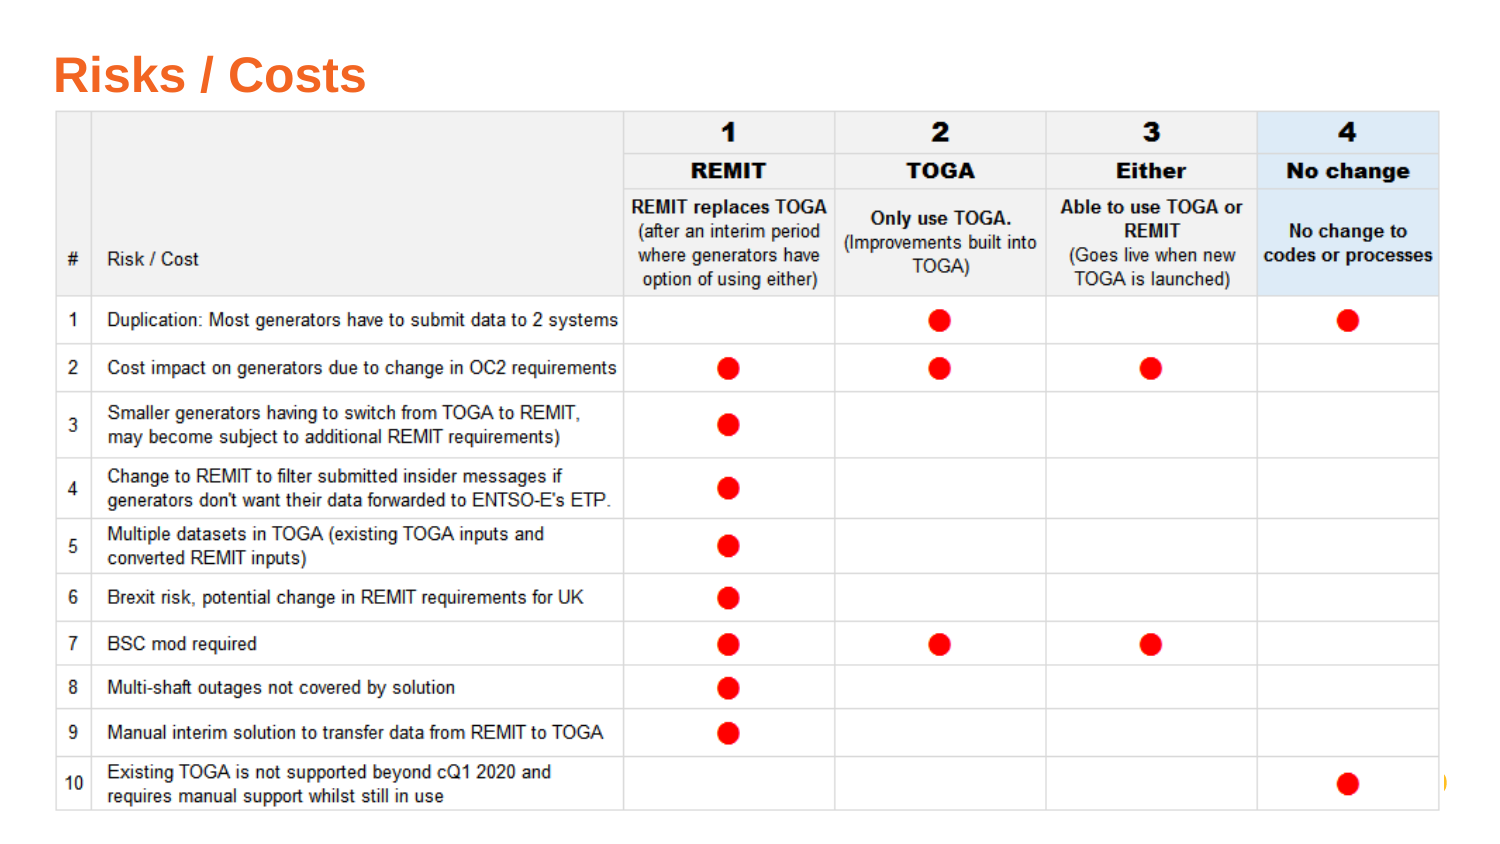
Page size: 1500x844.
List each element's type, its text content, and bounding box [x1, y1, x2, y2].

picture [50, 108, 1444, 818]
title Risks / Costs [53, 54, 1447, 103]
